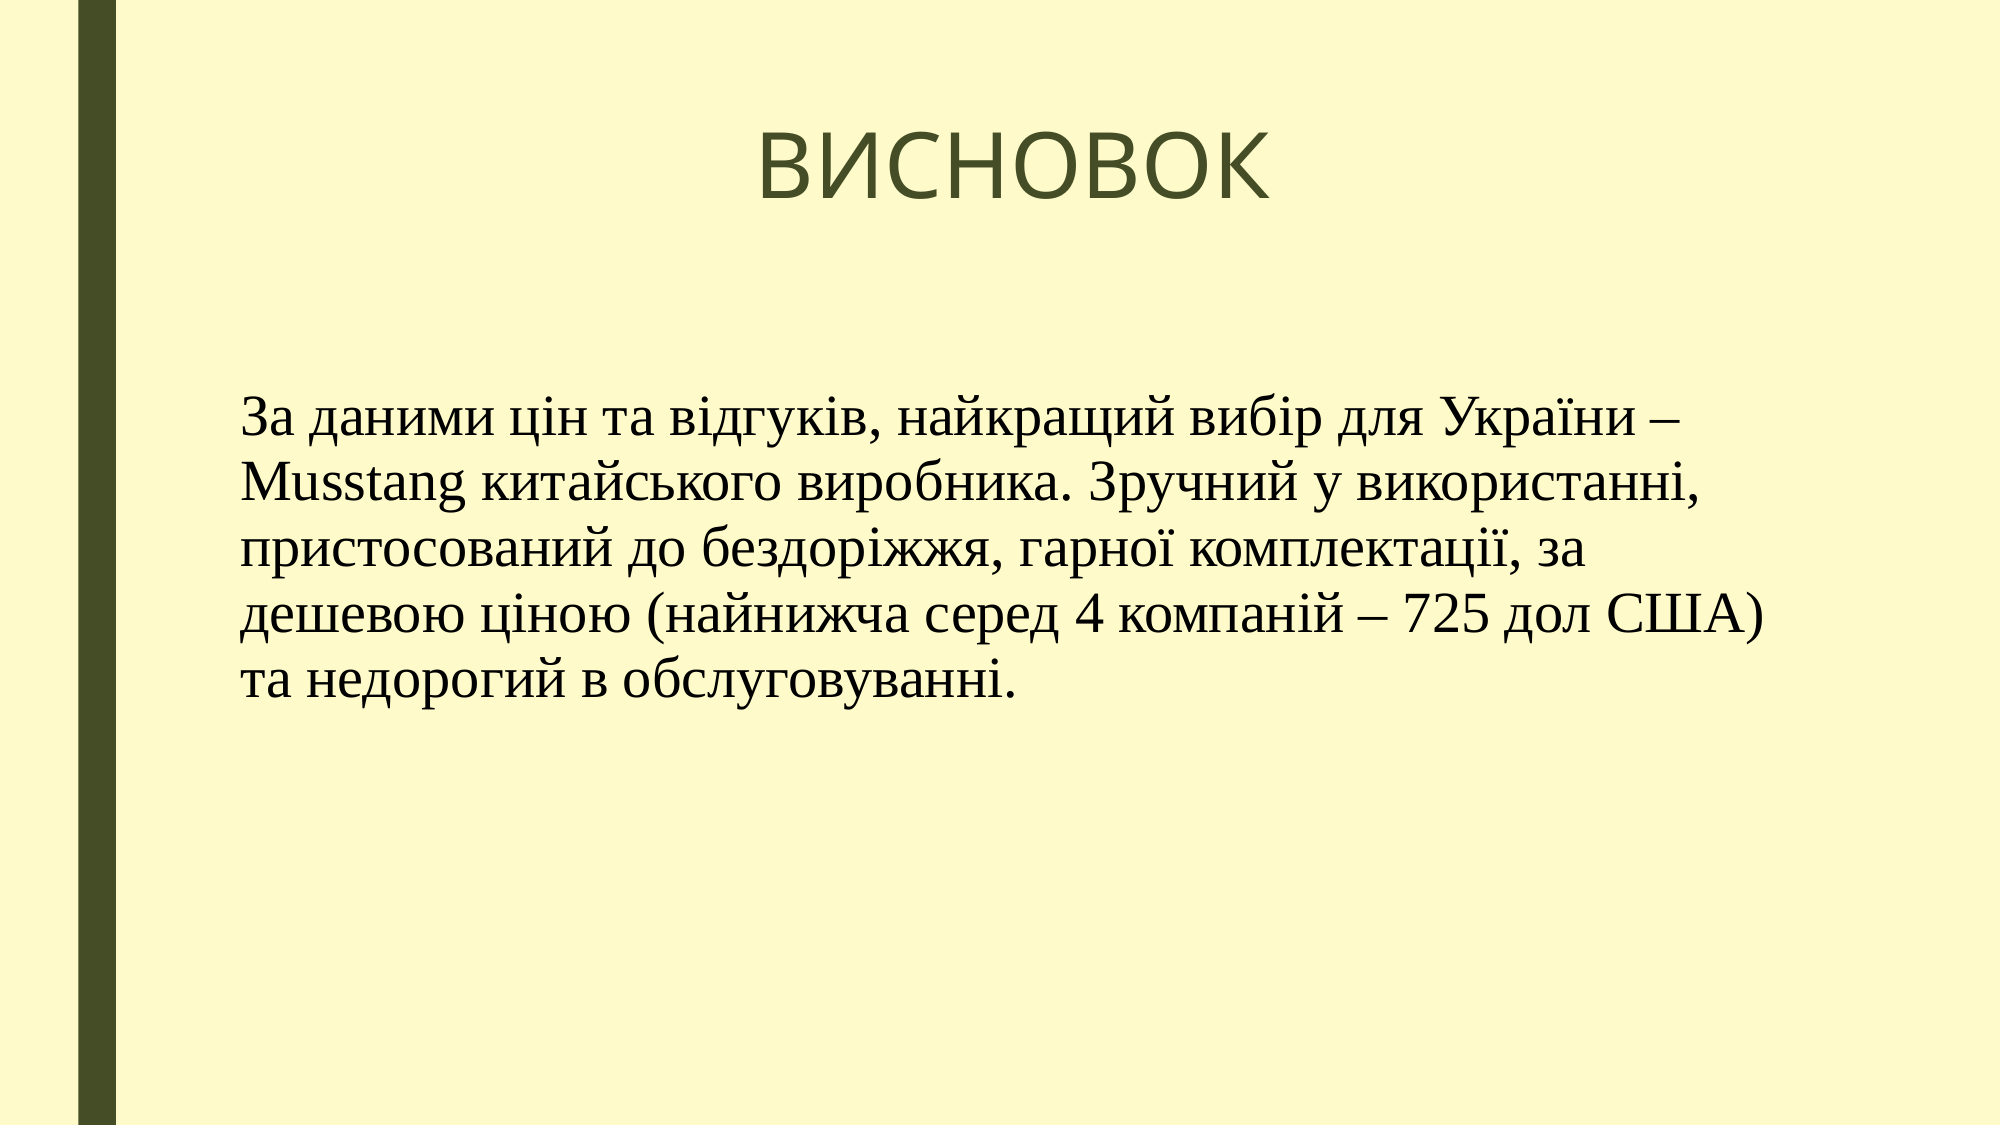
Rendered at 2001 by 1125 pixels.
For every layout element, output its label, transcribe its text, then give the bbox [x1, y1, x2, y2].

title ВИСНОВОК [225, 112, 1800, 357]
list За даними цін та відгуків, найкращий вибір для України – Musstang китайського виробника. Зручний у використанні, пристосований до бездоріжжя, гарної комплектації, за дешевою ціною (найнижча серед 4 компаній – 725 дол США) та недорогий в обслуговуванні. [225, 375, 1800, 963]
